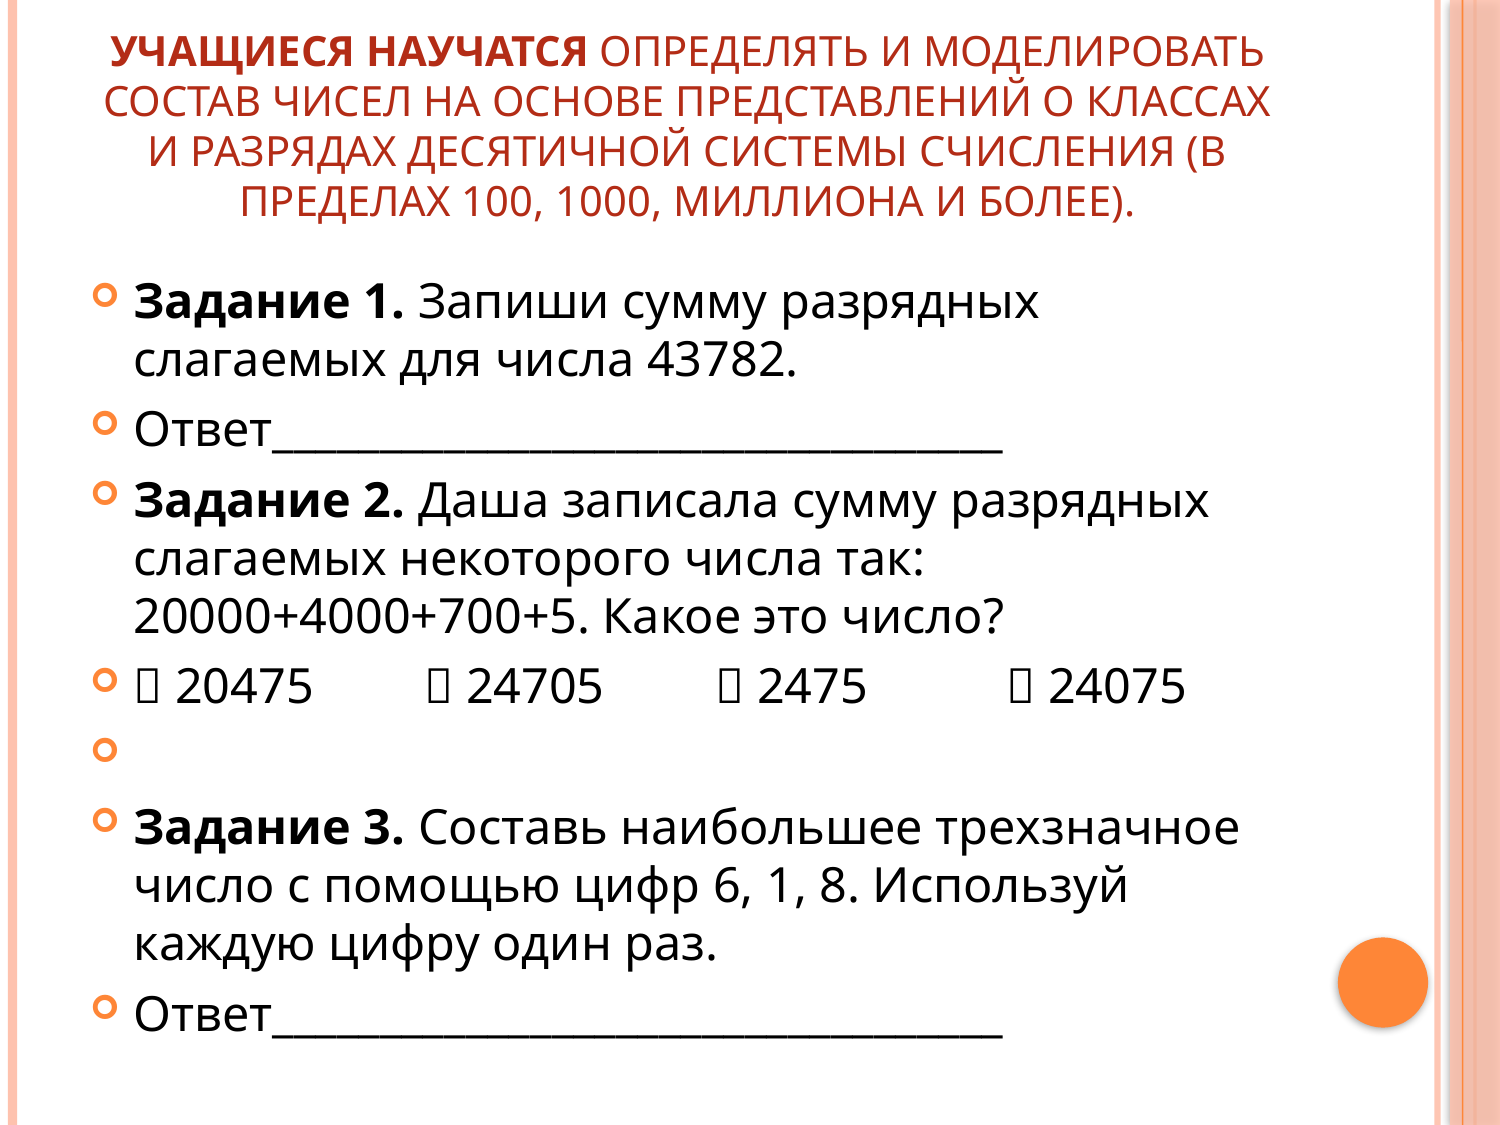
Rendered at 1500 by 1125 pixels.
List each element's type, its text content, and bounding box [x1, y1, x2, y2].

title Учащиеся научатся определять и моделировать состав чисел на основе представлений о классах и разрядах десятичной системы счисления (в пределах 100, 1000, миллиона и более). [75, 23, 1300, 233]
list Задание 1. Запиши сумму разрядных слагаемых для числа 43782. Ответ__________________________________ Задание 2. Даша записала сумму разрядных слагаемых некоторого числа так: 20000+4000+700+5. Какое это число?  20475  24705  2475  24075 Задание 3. Составь наибольшее трехзначное число с помощью цифр 6, 1, 8. Используй каждую цифру один раз. Ответ__________________________________ [74, 262, 1301, 1063]
